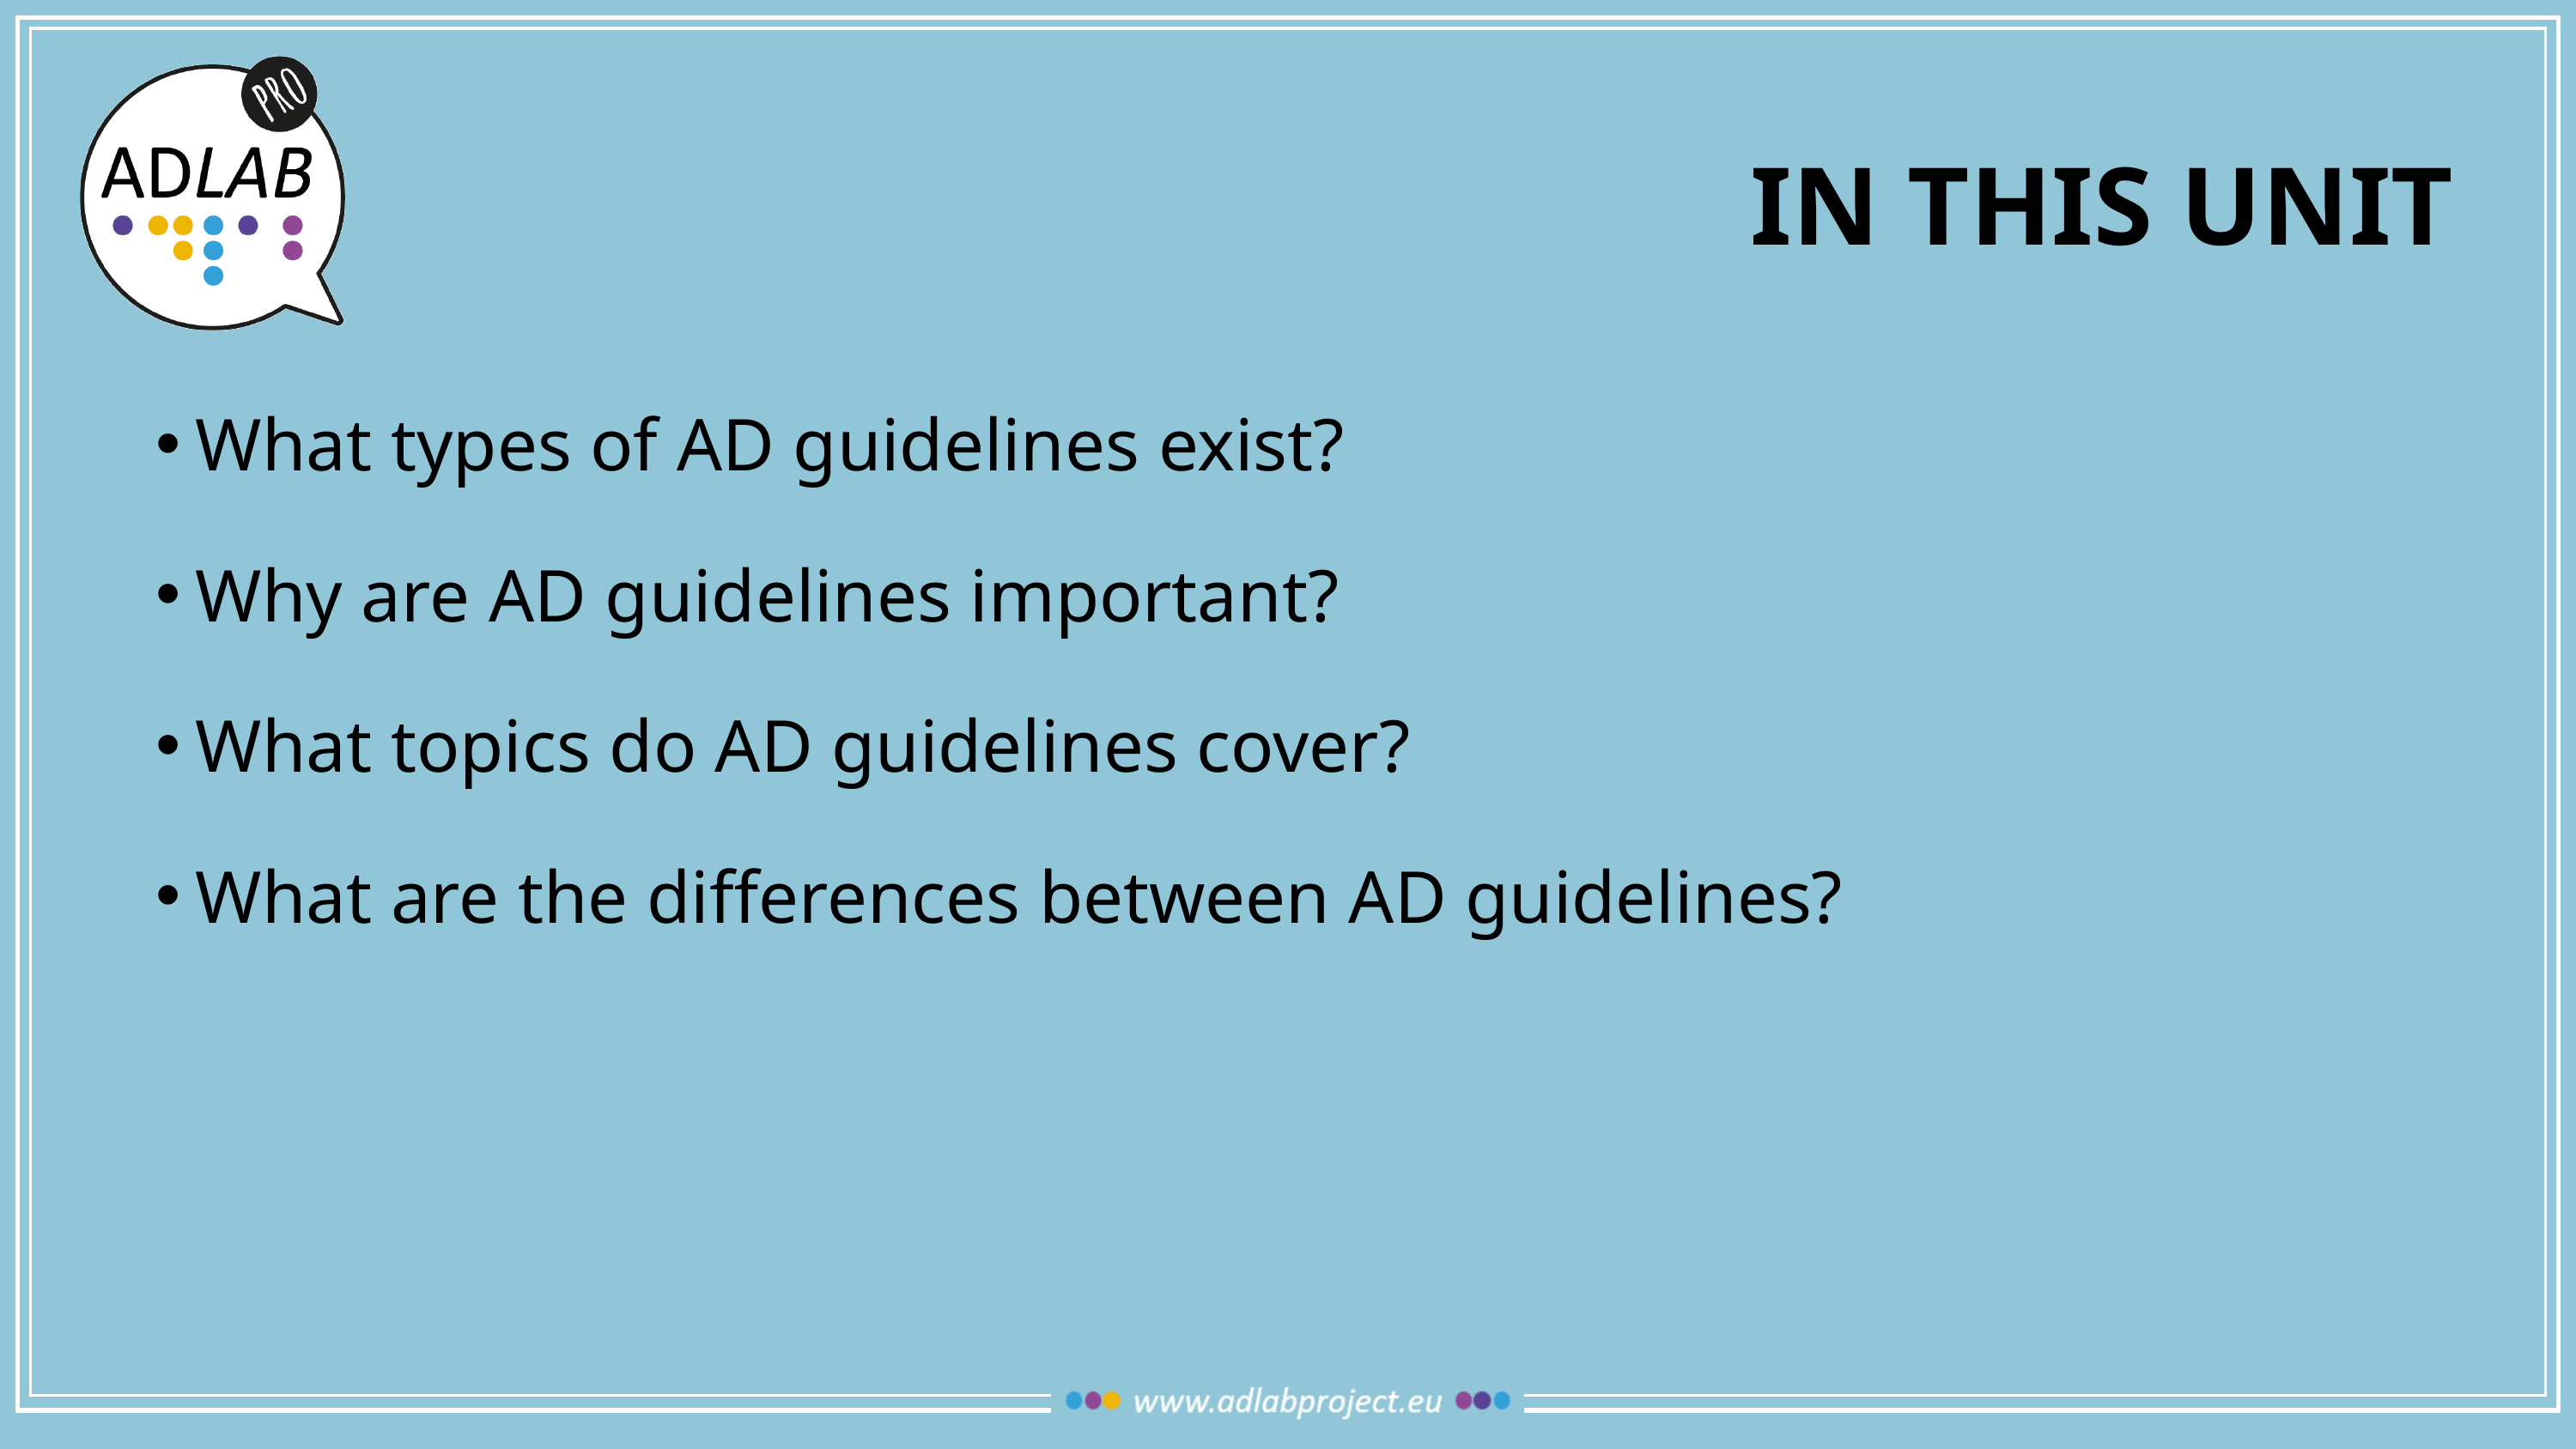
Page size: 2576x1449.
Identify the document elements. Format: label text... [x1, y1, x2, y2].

title IN THIS UNIT [384, 70, 2467, 350]
list What types of AD guidelines exist? Why are AD guidelines important? What topics do AD guidelines cover? What are the differences between AD guidelines? [143, 350, 2467, 1056]
picture [1051, 1378, 1524, 1429]
picture [72, 49, 353, 330]
